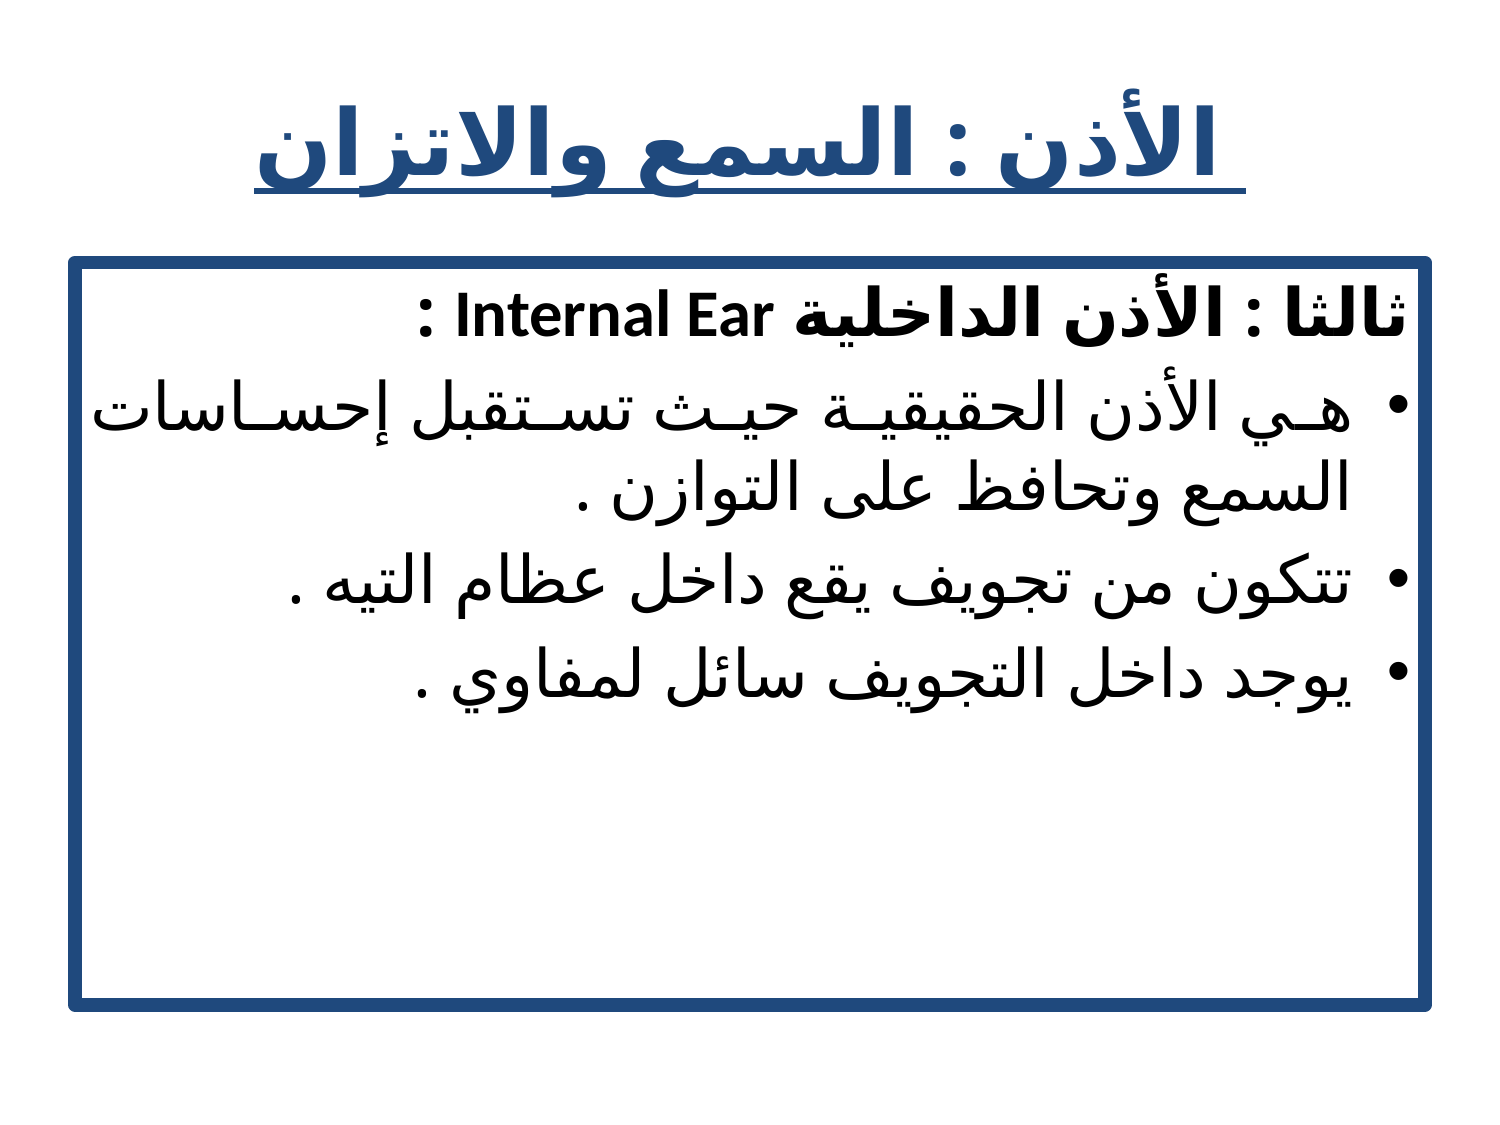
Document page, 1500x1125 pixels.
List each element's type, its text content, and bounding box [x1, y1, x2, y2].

title الأذن : السمع والاتزان [75, 45, 1425, 233]
list ثالثا : الأذن الداخلية Internal Ear : هي الأذن الحقيقية حيث تستقبل إحساسات السمع وتحافظ على التوازن . تتكون من تجويف يقع داخل عظام التيه . يوجد داخل التجويف سائل لمفاوي . [75, 262, 1425, 1005]
